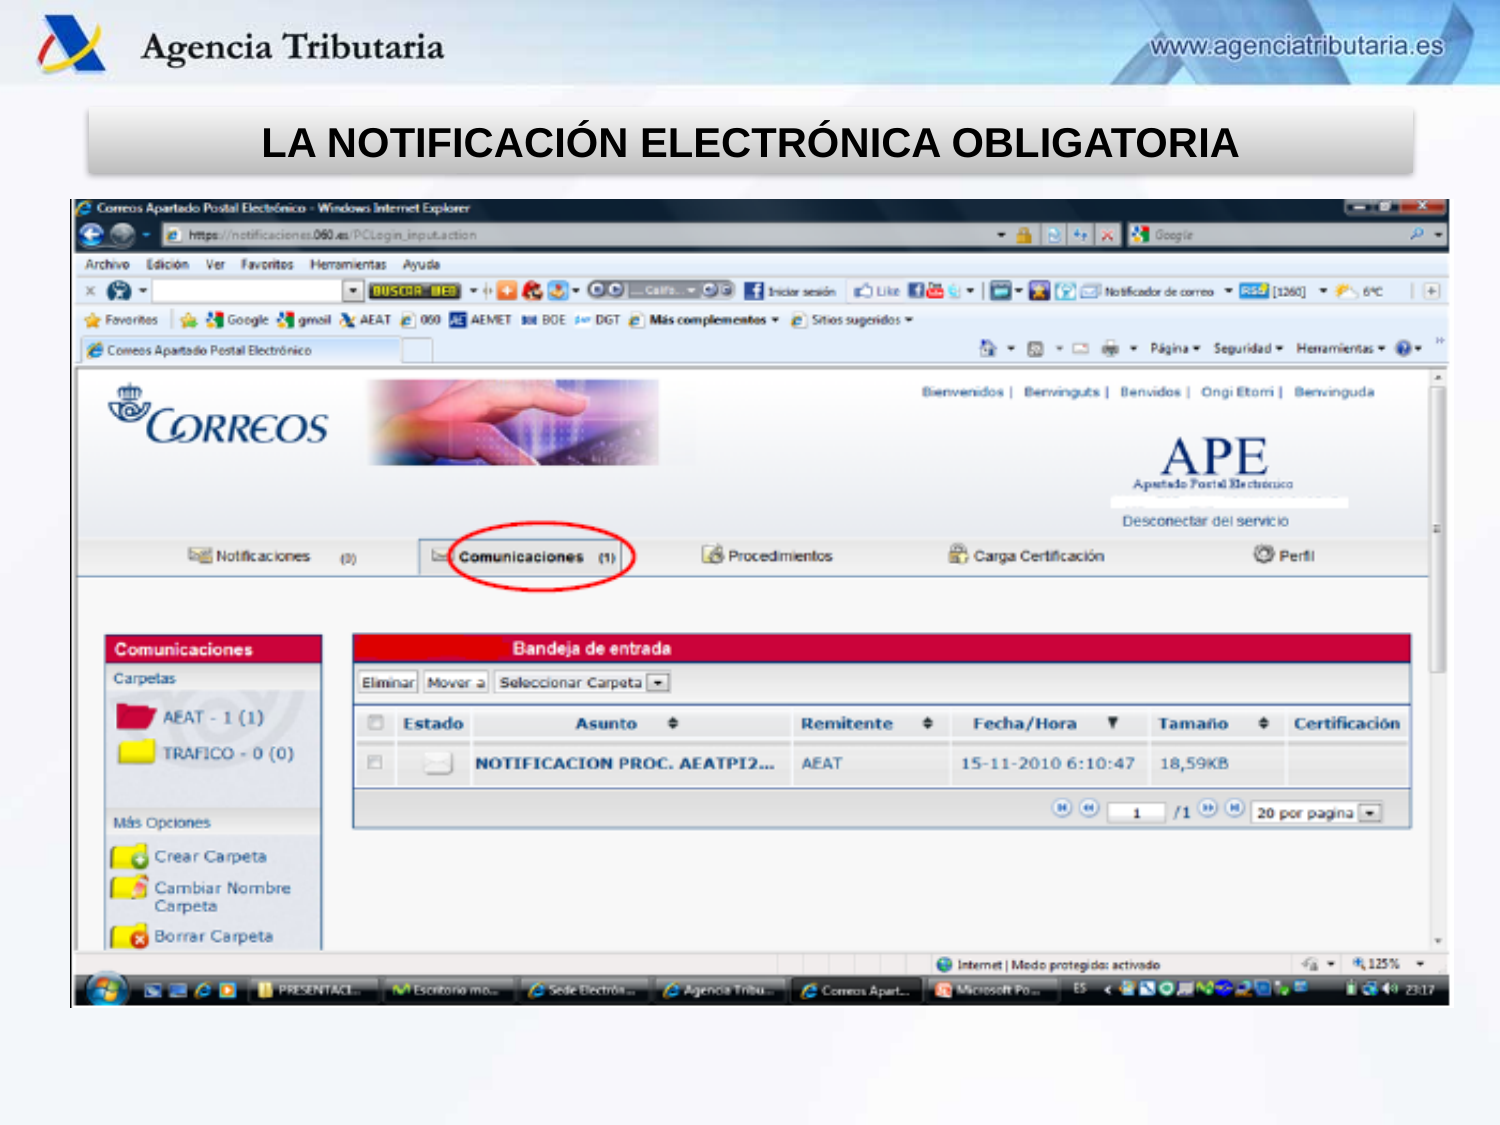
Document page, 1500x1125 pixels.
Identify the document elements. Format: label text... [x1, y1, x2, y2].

text_box LA NOTIFICACIÓN ELECTRÓNICA OBLIGATORIA [88, 107, 1413, 173]
picture [0, 0, 1500, 1125]
